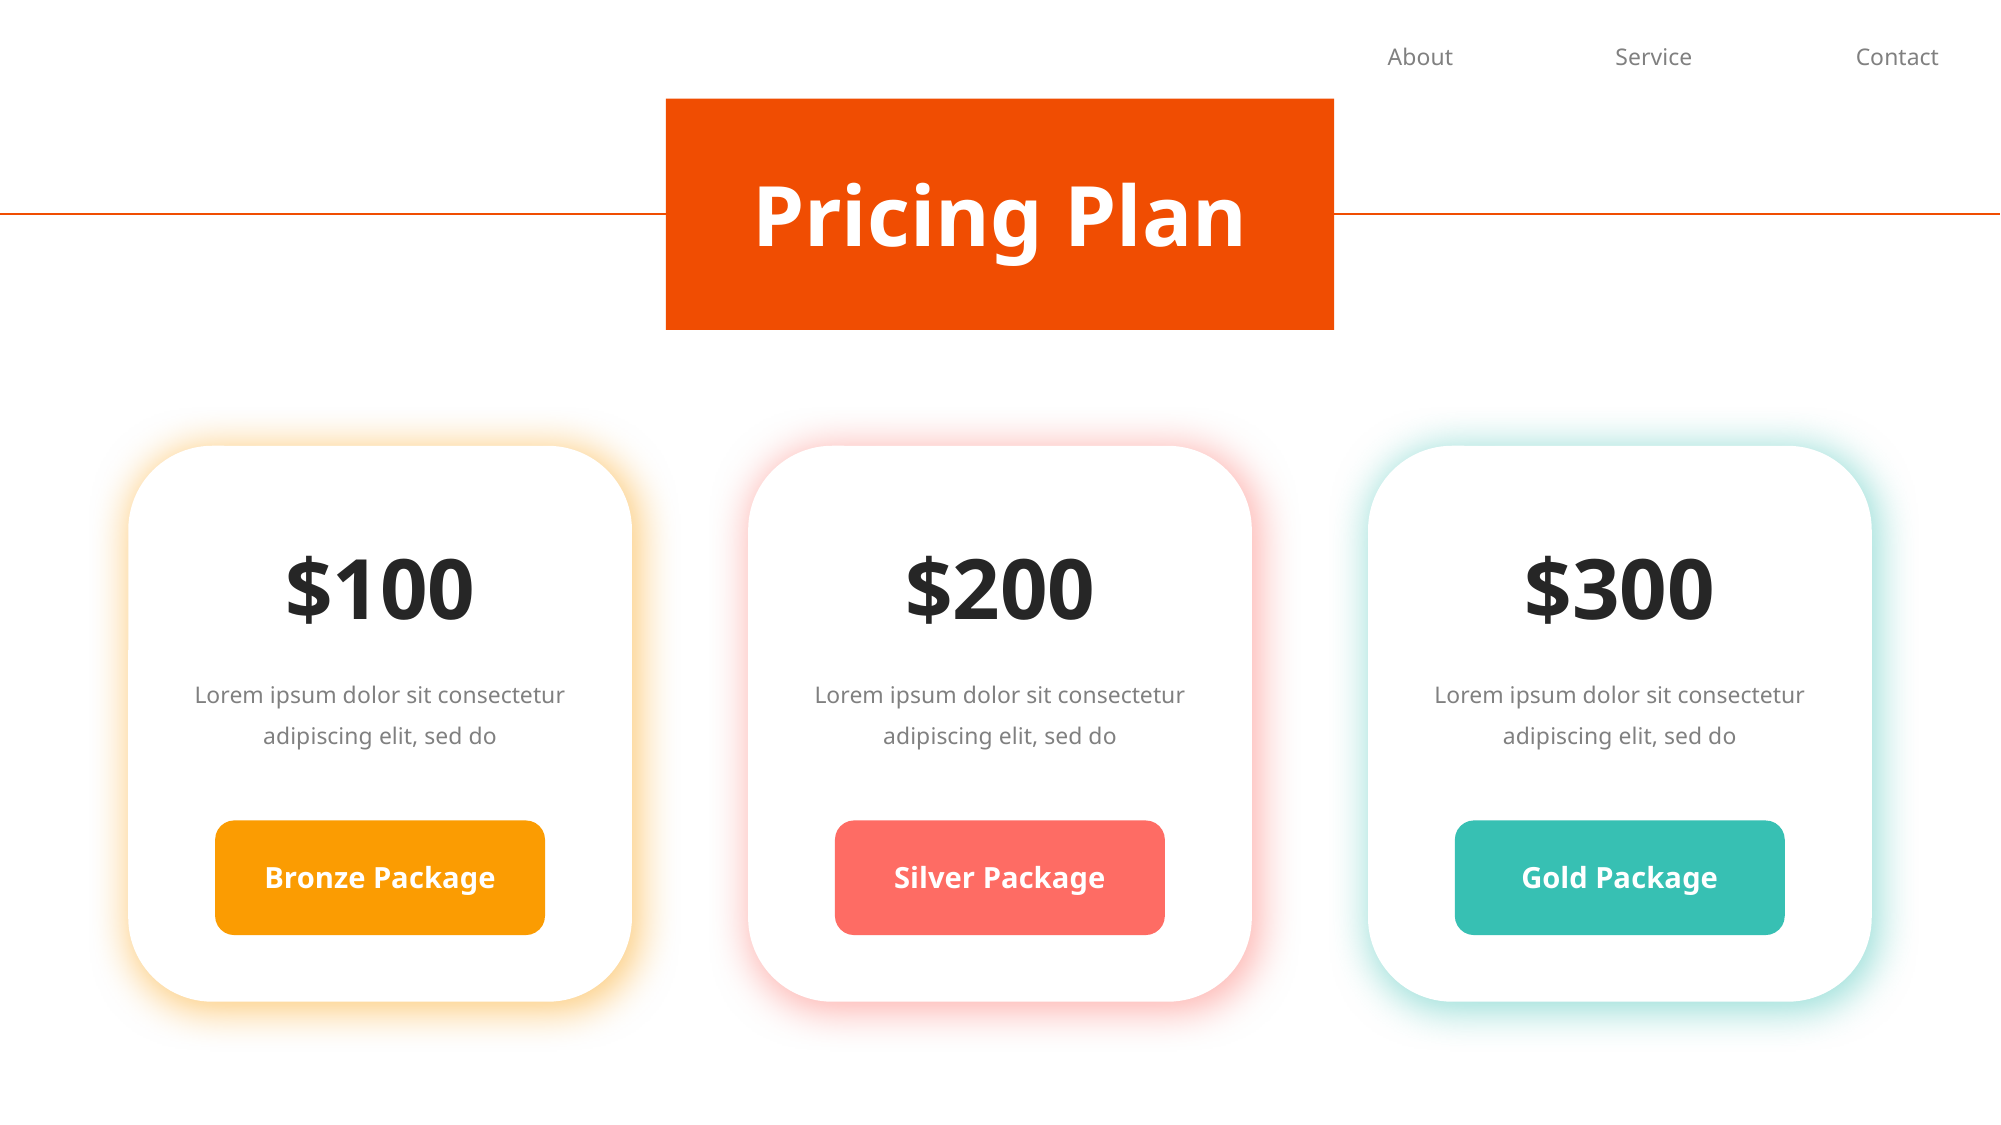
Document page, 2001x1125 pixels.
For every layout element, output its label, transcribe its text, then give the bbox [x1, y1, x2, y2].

text_box Lorem ipsum dolor sit consectetur adipiscing elit, sed do [1418, 659, 1821, 757]
text_box [127, 444, 633, 1003]
text_box Lorem ipsum dolor sit consectetur adipiscing elit, sed do [179, 659, 582, 757]
text_box Lorem ipsum dolor sit consectetur adipiscing elit, sed do [799, 659, 1201, 757]
text_box [214, 819, 547, 937]
text_box About [1372, 35, 1469, 78]
text_box [1453, 819, 1786, 937]
text_box Contact [1841, 35, 1955, 78]
text_box Service [1600, 35, 1708, 78]
text_box Bronze Package [249, 852, 511, 903]
text_box $200 [890, 528, 1110, 644]
text_box Silver Package [879, 852, 1121, 903]
text_box [833, 819, 1166, 937]
text_box $100 [270, 528, 490, 644]
text_box [747, 444, 1253, 1003]
text_box Gold Package [1506, 852, 1734, 903]
text_box [1366, 444, 1873, 1003]
text_box $300 [1509, 528, 1730, 644]
text_box [665, 97, 1335, 331]
text_box Pricing Plan [737, 156, 1263, 271]
